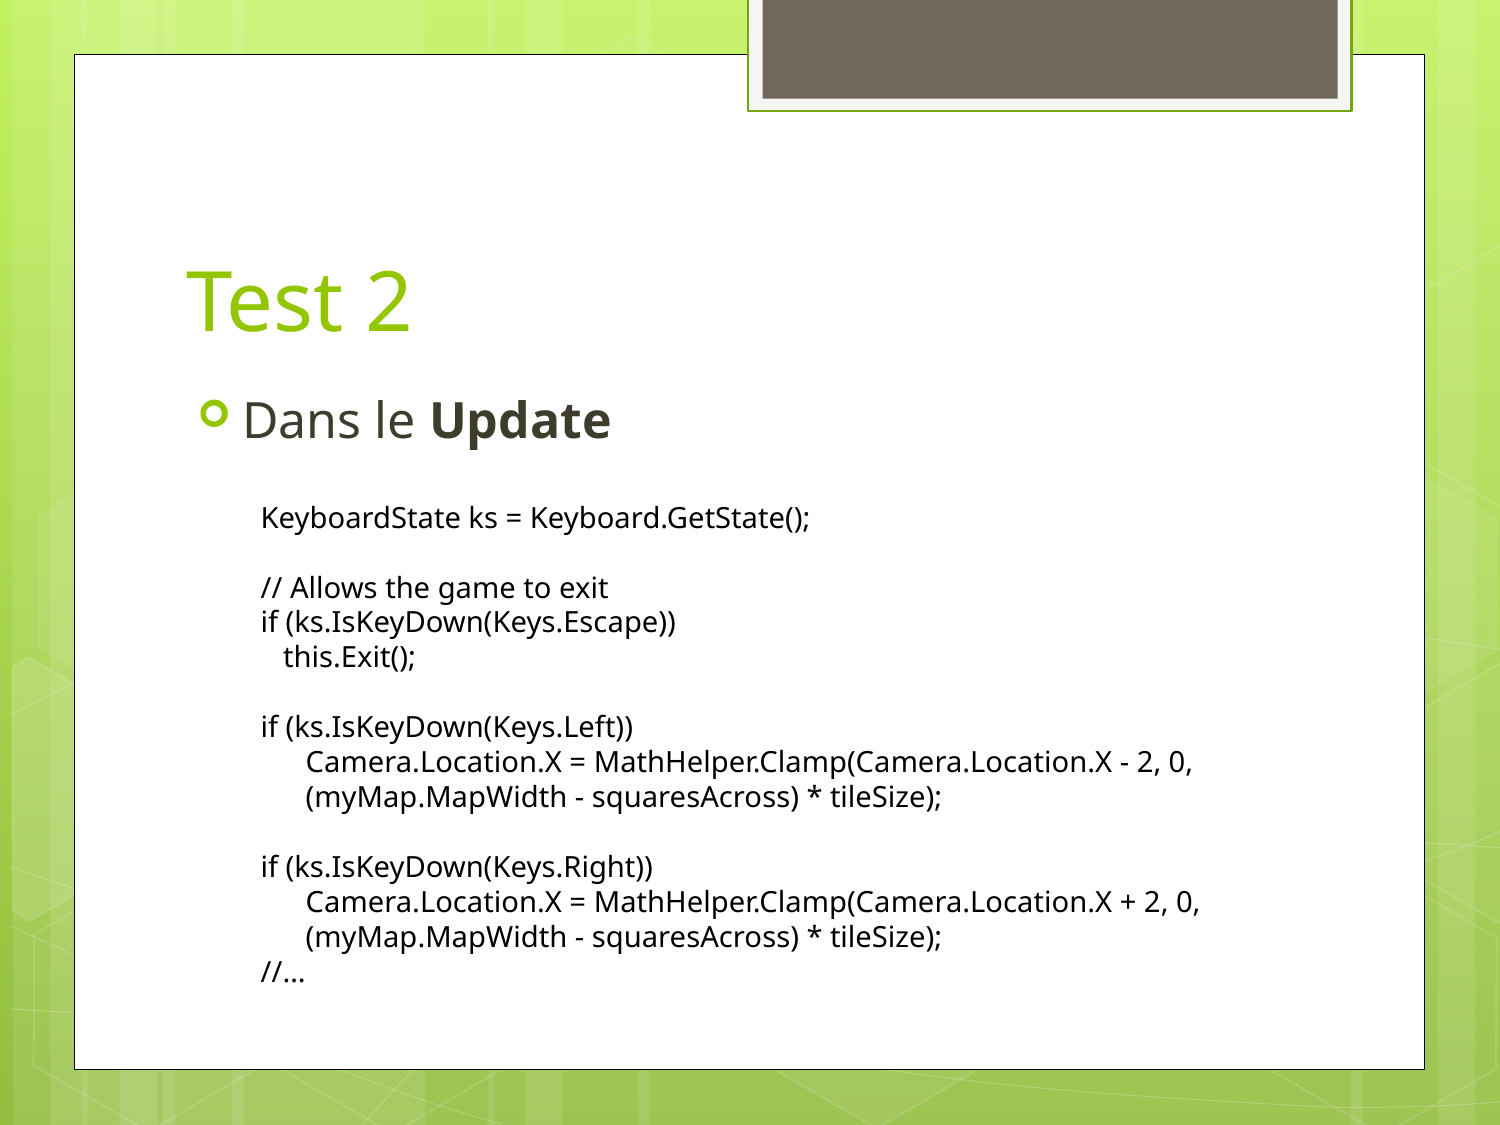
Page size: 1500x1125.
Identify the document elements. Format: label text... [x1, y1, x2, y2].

title Test 2 [171, 168, 1324, 357]
text_box KeyboardState ks = Keyboard.GetState(); // Allows the game to exit if (ks.IsKeyDown(Keys.Escape)) this.Exit(); if (ks.IsKeyDown(Keys.Left)) Camera.Location.X = MathHelper.Clamp(Camera.Location.X - 2, 0, (myMap.MapWidth - squaresAcross) * tileSize); if (ks.IsKeyDown(Keys.Right)) Camera.Location.X = MathHelper.Clamp(Camera.Location.X + 2, 0, (myMap.MapWidth - squaresAcross) * tileSize); //… [245, 491, 1224, 996]
list Dans le Update [171, 381, 1283, 457]
